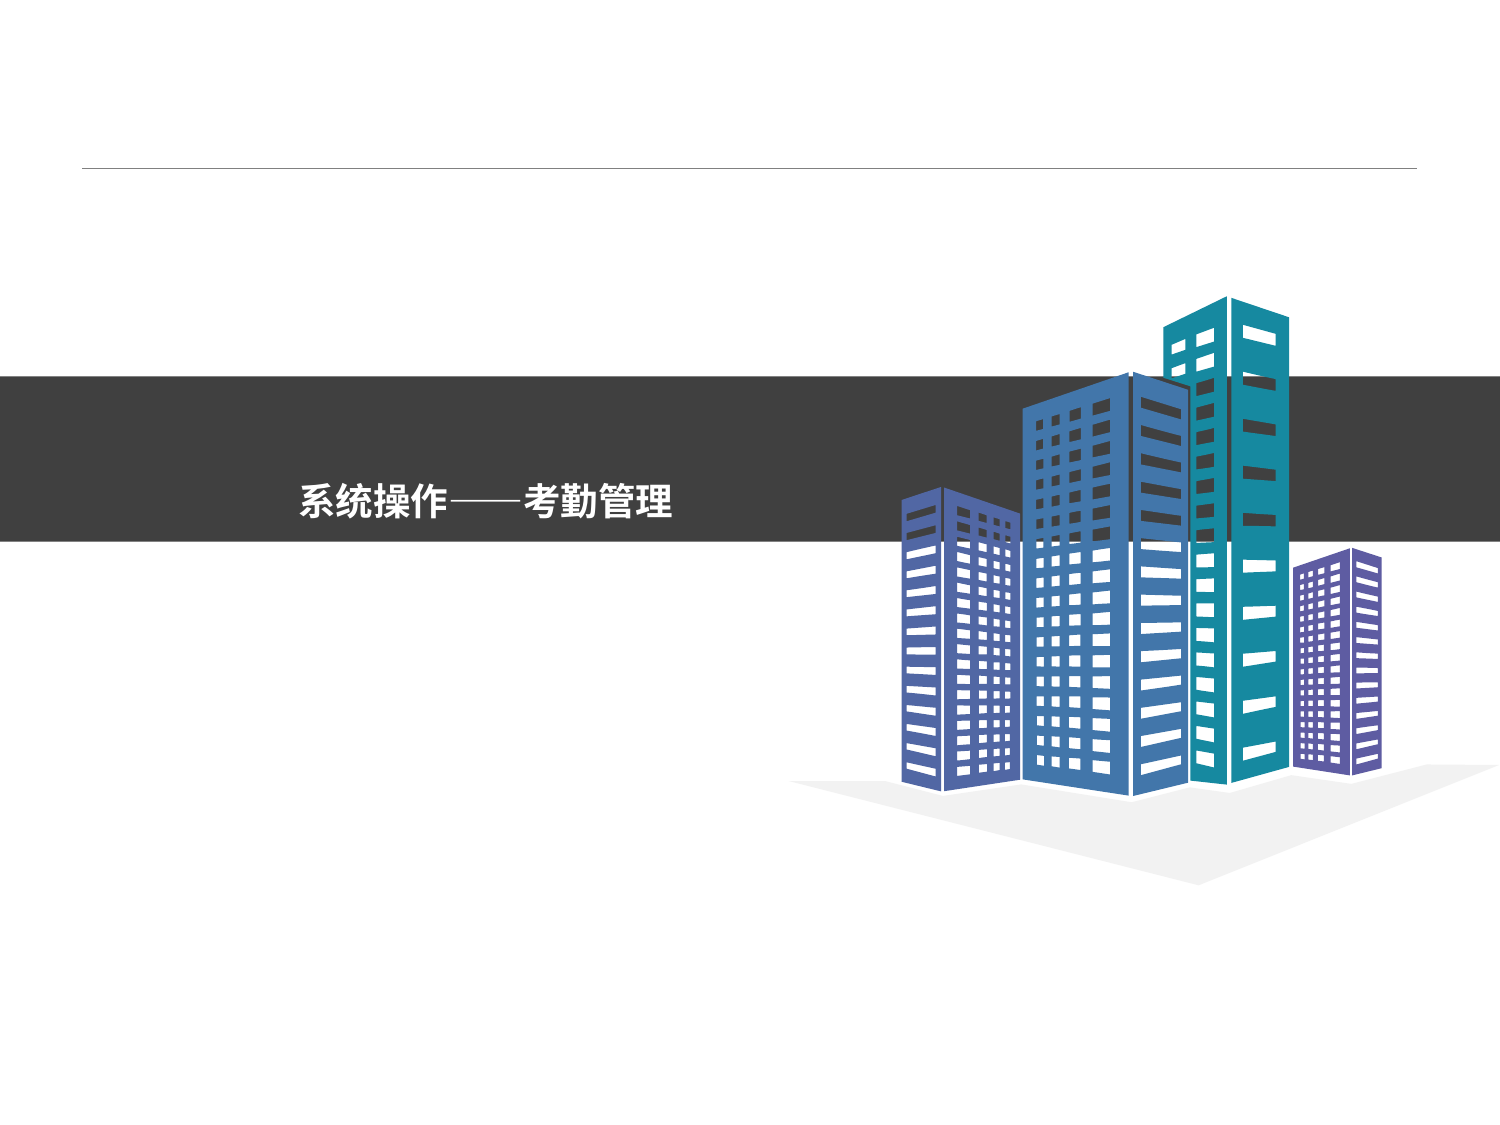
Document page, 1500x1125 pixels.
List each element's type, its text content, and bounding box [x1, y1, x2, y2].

title 系统操作——考勤管理 [283, 384, 950, 532]
